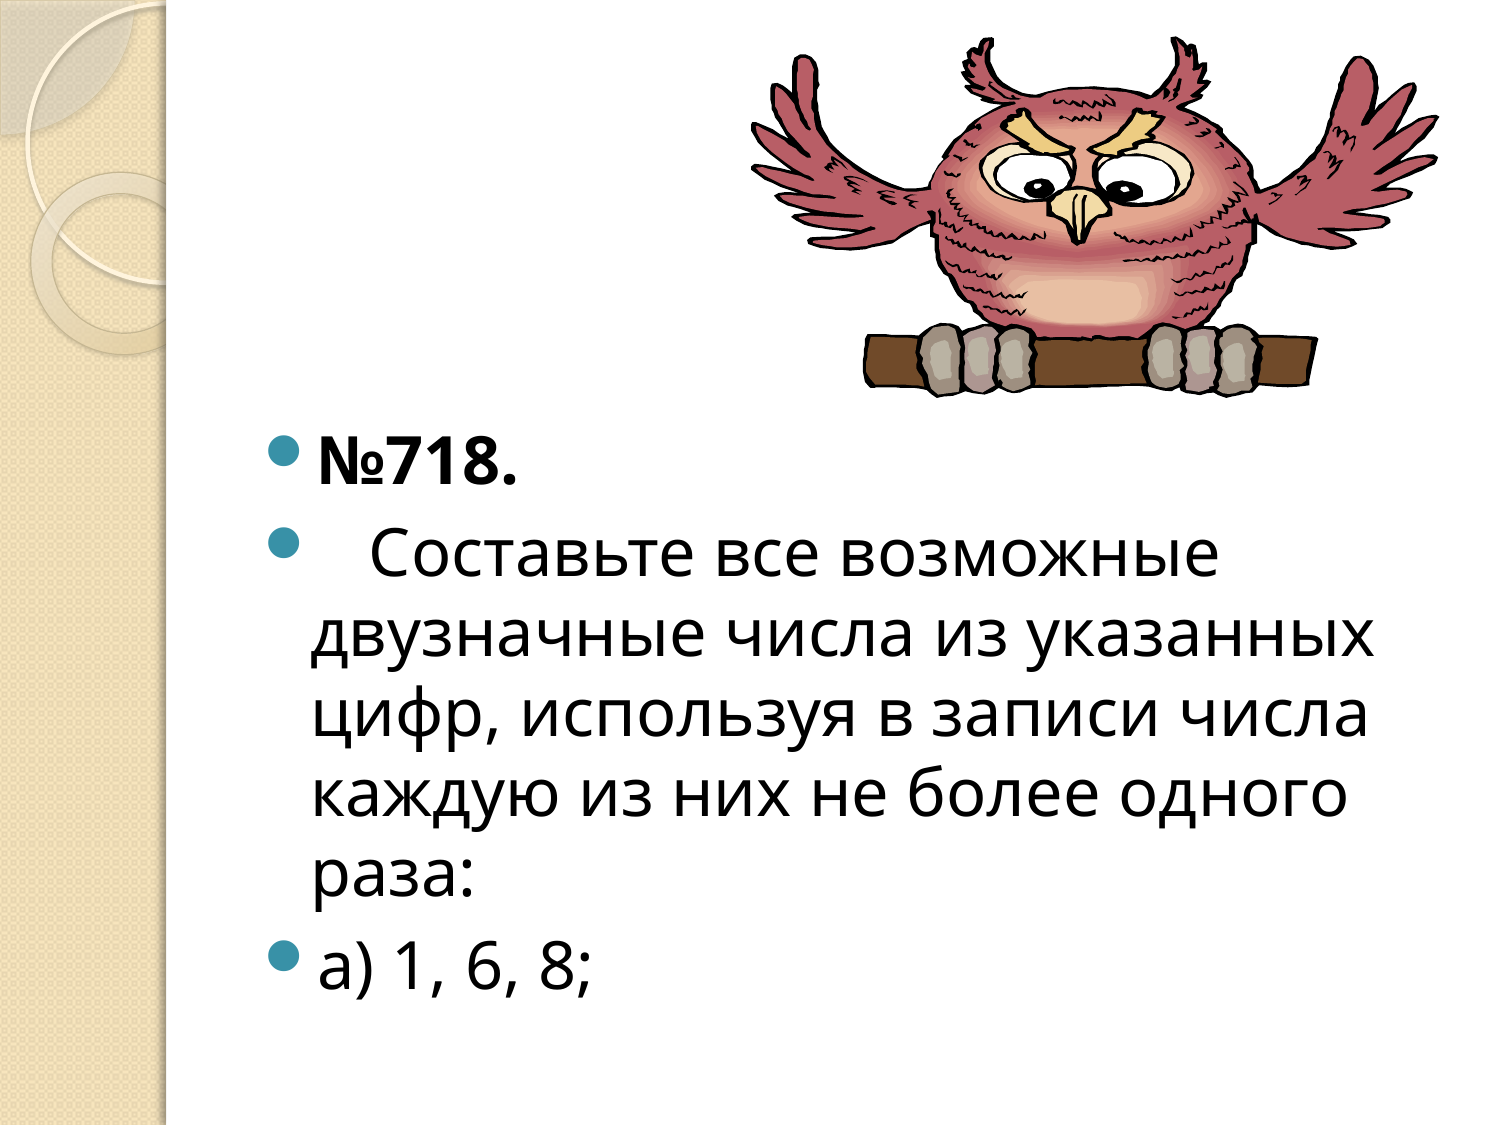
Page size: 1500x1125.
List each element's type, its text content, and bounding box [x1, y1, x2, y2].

picture [749, 34, 1442, 399]
list №718. Составьте все возможные двузначные числа из указанных цифр, используя в записи числа каждую из них не более од­ного раза: а) 1, 6, 8; [235, 409, 1466, 1026]
